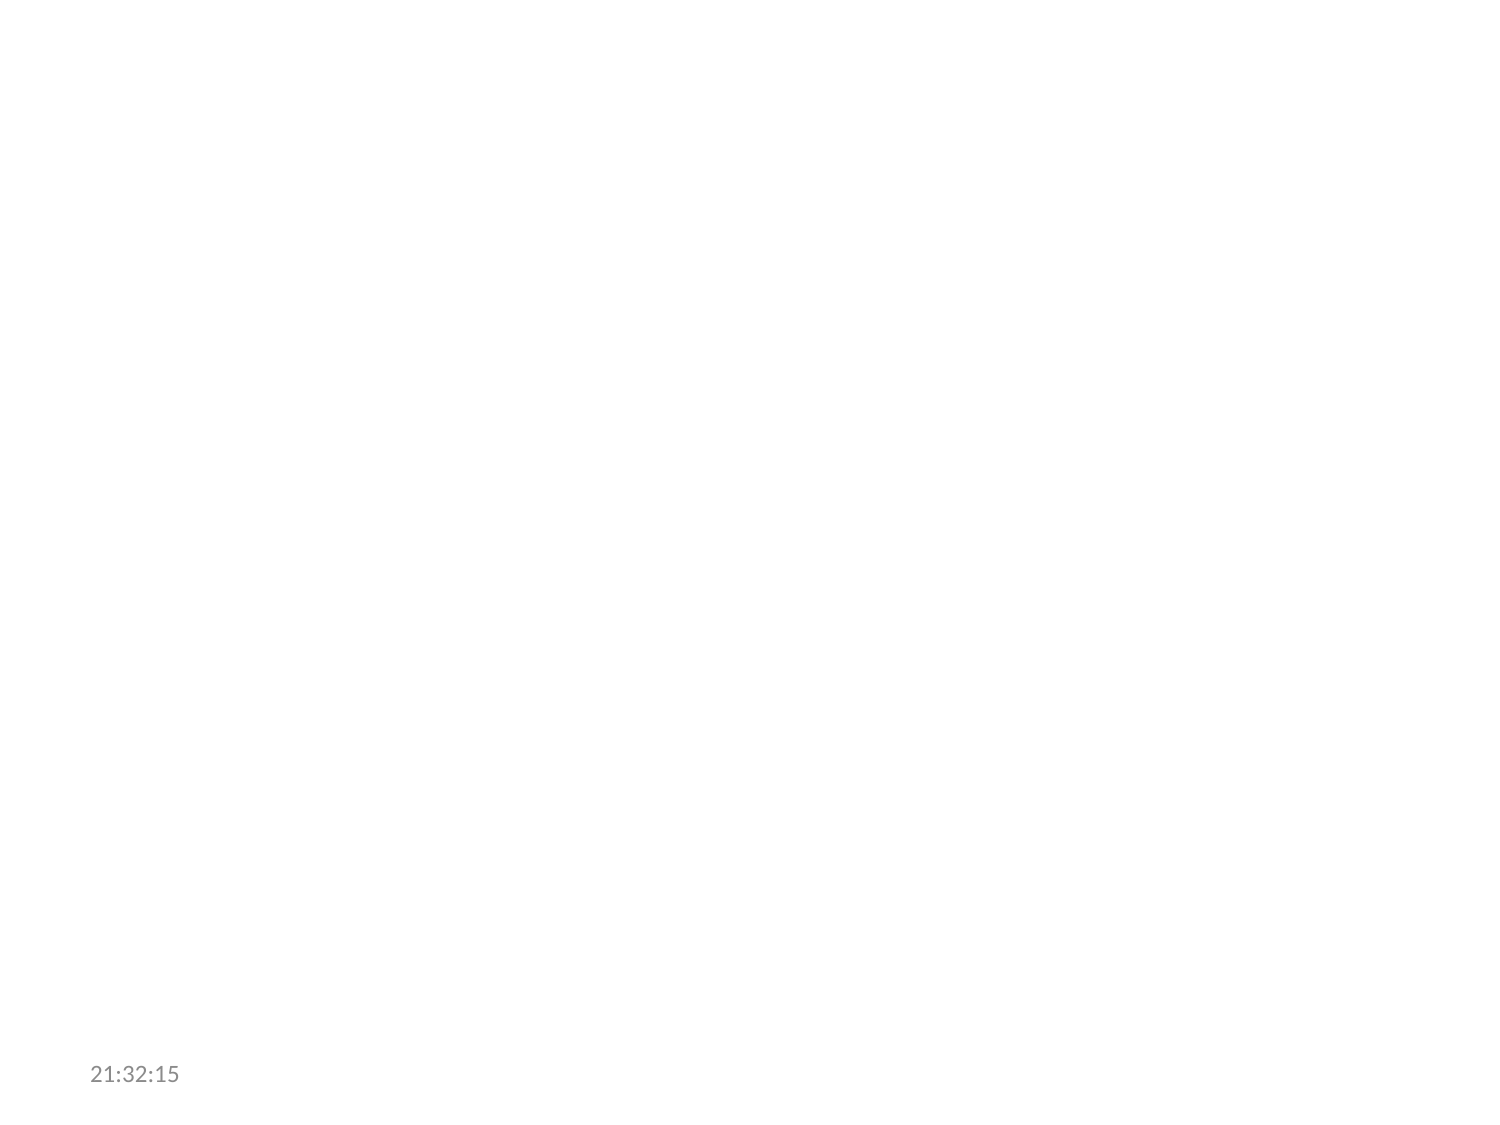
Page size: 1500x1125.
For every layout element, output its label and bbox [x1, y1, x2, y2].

slide_number [75, 1042, 425, 1103]
